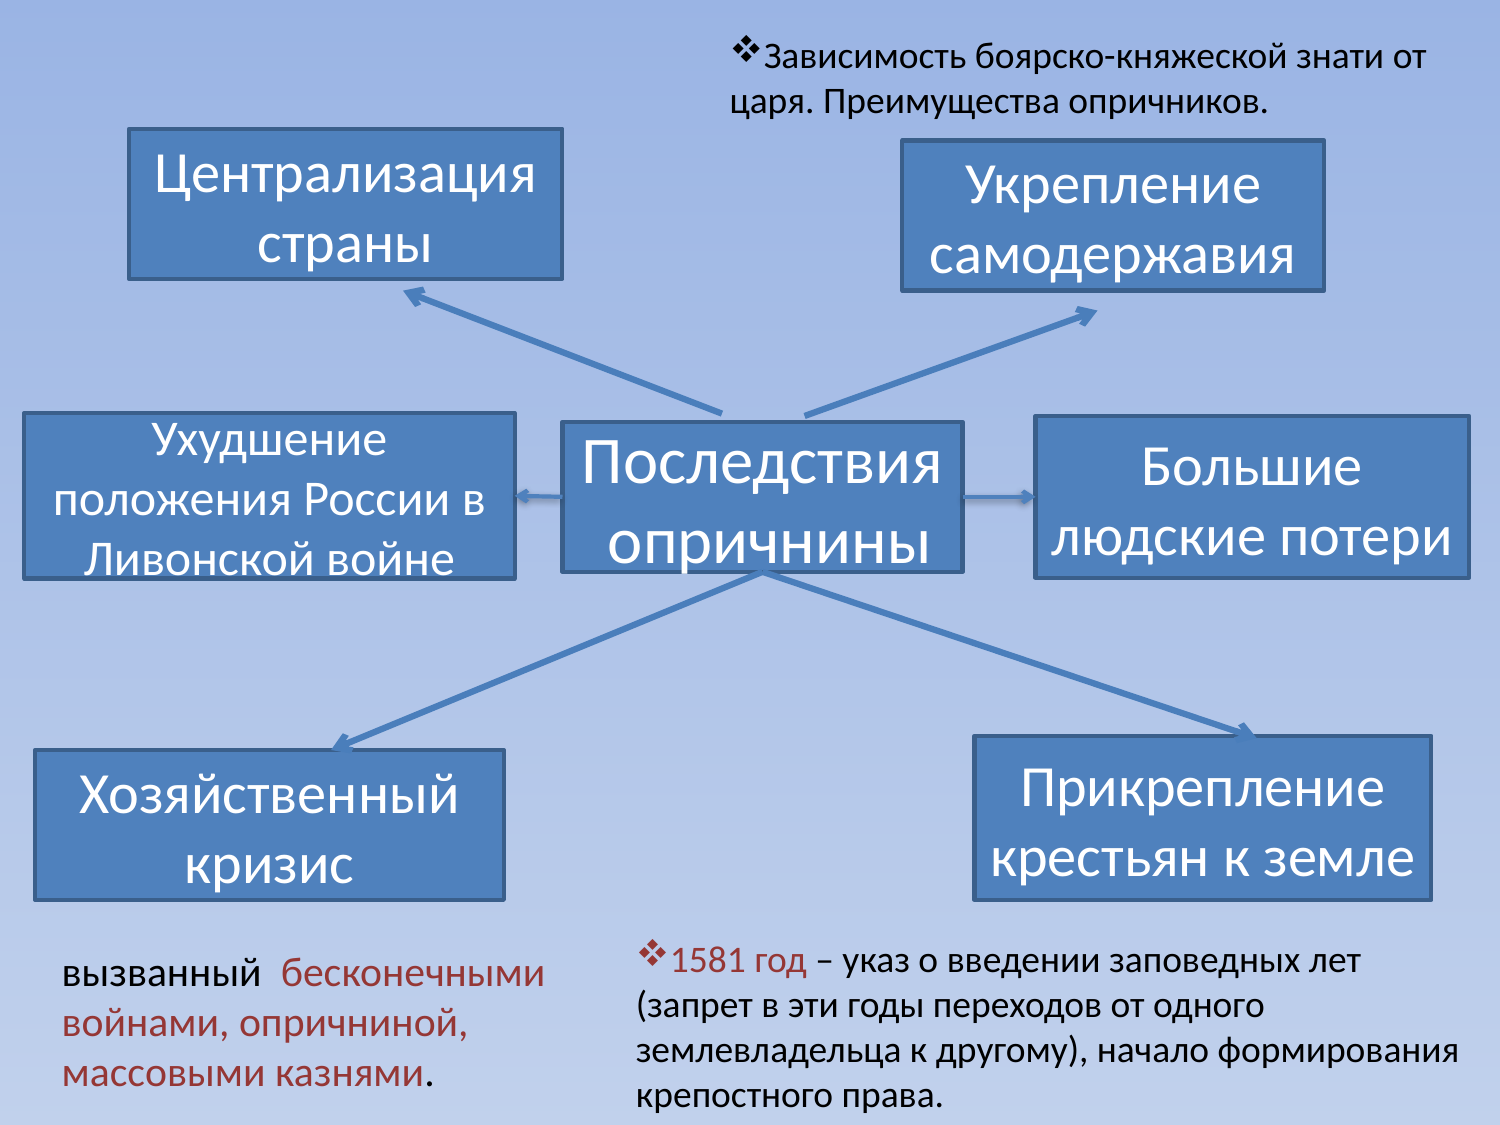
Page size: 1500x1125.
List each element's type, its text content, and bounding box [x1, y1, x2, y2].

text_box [330, 571, 763, 751]
text_box Хозяйственный кризис [33, 748, 506, 902]
text_box Большие людские потери [1033, 414, 1471, 580]
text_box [762, 571, 1258, 739]
text_box Прикрепление крестьян к земле [972, 734, 1433, 902]
text_box 1581 год – указ о введении заповедных лет (запрет в эти годы переходов от одного землевладельца к другому), начало формирования крепостного права. [621, 928, 1500, 1123]
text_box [402, 290, 723, 414]
text_box вызванный бесконечными войнами, опричниной, массовыми казнями. [46, 937, 797, 1103]
text_box Укрепление самодержавия [900, 138, 1326, 293]
text_box Последствия опричнины [560, 420, 965, 570]
text_box Ухудшение положения России в Ливонской войне [22, 411, 517, 581]
text_box Централизация страны [127, 127, 564, 281]
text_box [898, 216, 1004, 510]
text_box Зависимость боярско-княжеской знати от царя. Преимущества опричников. [714, 23, 1465, 129]
